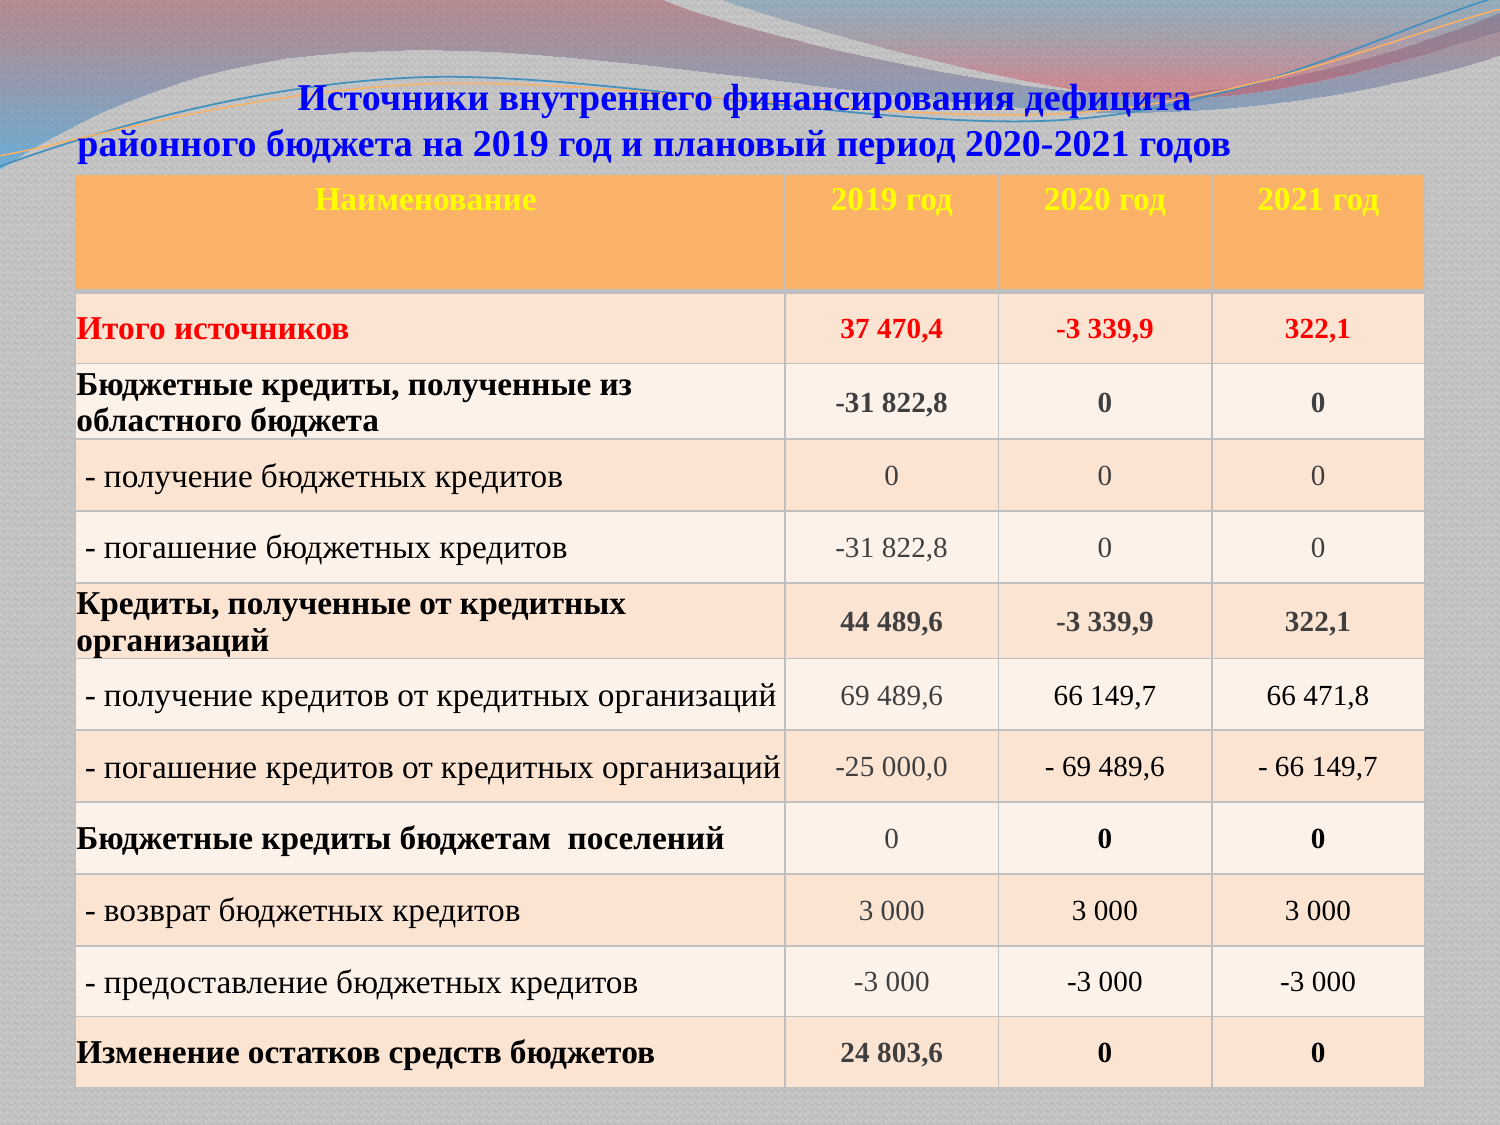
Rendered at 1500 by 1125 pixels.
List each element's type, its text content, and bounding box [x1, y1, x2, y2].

table_cell -3 000 [786, 947, 998, 1016]
table_cell Бюджетные кредиты, полученные из областного бюджета [76, 364, 784, 438]
title Источники внутреннего финансирования дефицита районного бюджета на 2019 год и плановый период 2020-2021 годов [75, 35, 1425, 164]
table_cell 24 803,6 [786, 1017, 998, 1087]
table_cell - получение бюджетных кредитов [76, 440, 784, 510]
table_cell Бюджетные кредиты бюджетам поселений [76, 803, 784, 873]
table_cell - погашение кредитов от кредитных организаций [76, 731, 784, 801]
table_cell 69 489,6 [786, 659, 998, 729]
table_cell Изменение остатков средств бюджетов [76, 1017, 784, 1087]
table_cell -3 339,9 [999, 294, 1211, 363]
table_cell 0 [999, 364, 1211, 438]
table_cell - предоставление бюджетных кредитов [76, 947, 784, 1016]
table_cell 0 [999, 440, 1211, 510]
table_header 2019 год [786, 175, 998, 289]
table_cell - погашение бюджетных кредитов [76, 512, 784, 582]
table_cell 0 [1213, 803, 1424, 873]
table_cell -3 000 [999, 947, 1211, 1016]
table_cell 3 000 [786, 875, 998, 945]
table_cell 3 000 [1213, 875, 1424, 945]
table_cell -25 000,0 [786, 731, 998, 801]
table_header Наименование [76, 175, 784, 289]
table_cell Итого источников [76, 294, 784, 363]
table_cell 0 [786, 803, 998, 873]
table_header 2021 год [1213, 175, 1424, 289]
table_cell -31 822,8 [786, 364, 998, 438]
table_cell 0 [1213, 512, 1424, 582]
table_cell - возврат бюджетных кредитов [76, 875, 784, 945]
table_cell 0 [999, 803, 1211, 873]
table_cell 322,1 [1213, 584, 1424, 658]
table_cell Кредиты, полученные от кредитных организаций [76, 584, 784, 658]
table_cell 0 [1213, 1017, 1424, 1087]
table_cell - 69 489,6 [999, 731, 1211, 801]
table_cell 0 [1213, 364, 1424, 438]
table_cell 0 [786, 440, 998, 510]
table_cell 66 471,8 [1213, 659, 1424, 729]
table_cell -31 822,8 [786, 512, 998, 582]
table_cell 44 489,6 [786, 584, 998, 658]
table_cell 3 000 [999, 875, 1211, 945]
table_cell - получение кредитов от кредитных организаций [76, 659, 784, 729]
table_cell -3 000 [1213, 947, 1424, 1016]
table_cell 322,1 [1213, 294, 1424, 363]
table_cell 0 [999, 512, 1211, 582]
table_cell 37 470,4 [786, 294, 998, 363]
table_cell -3 339,9 [999, 584, 1211, 658]
table_cell 0 [1213, 440, 1424, 510]
table_cell - 66 149,7 [1213, 731, 1424, 801]
table_header 2020 год [999, 175, 1211, 289]
table_cell 66 149,7 [999, 659, 1211, 729]
table_cell 0 [999, 1017, 1211, 1087]
